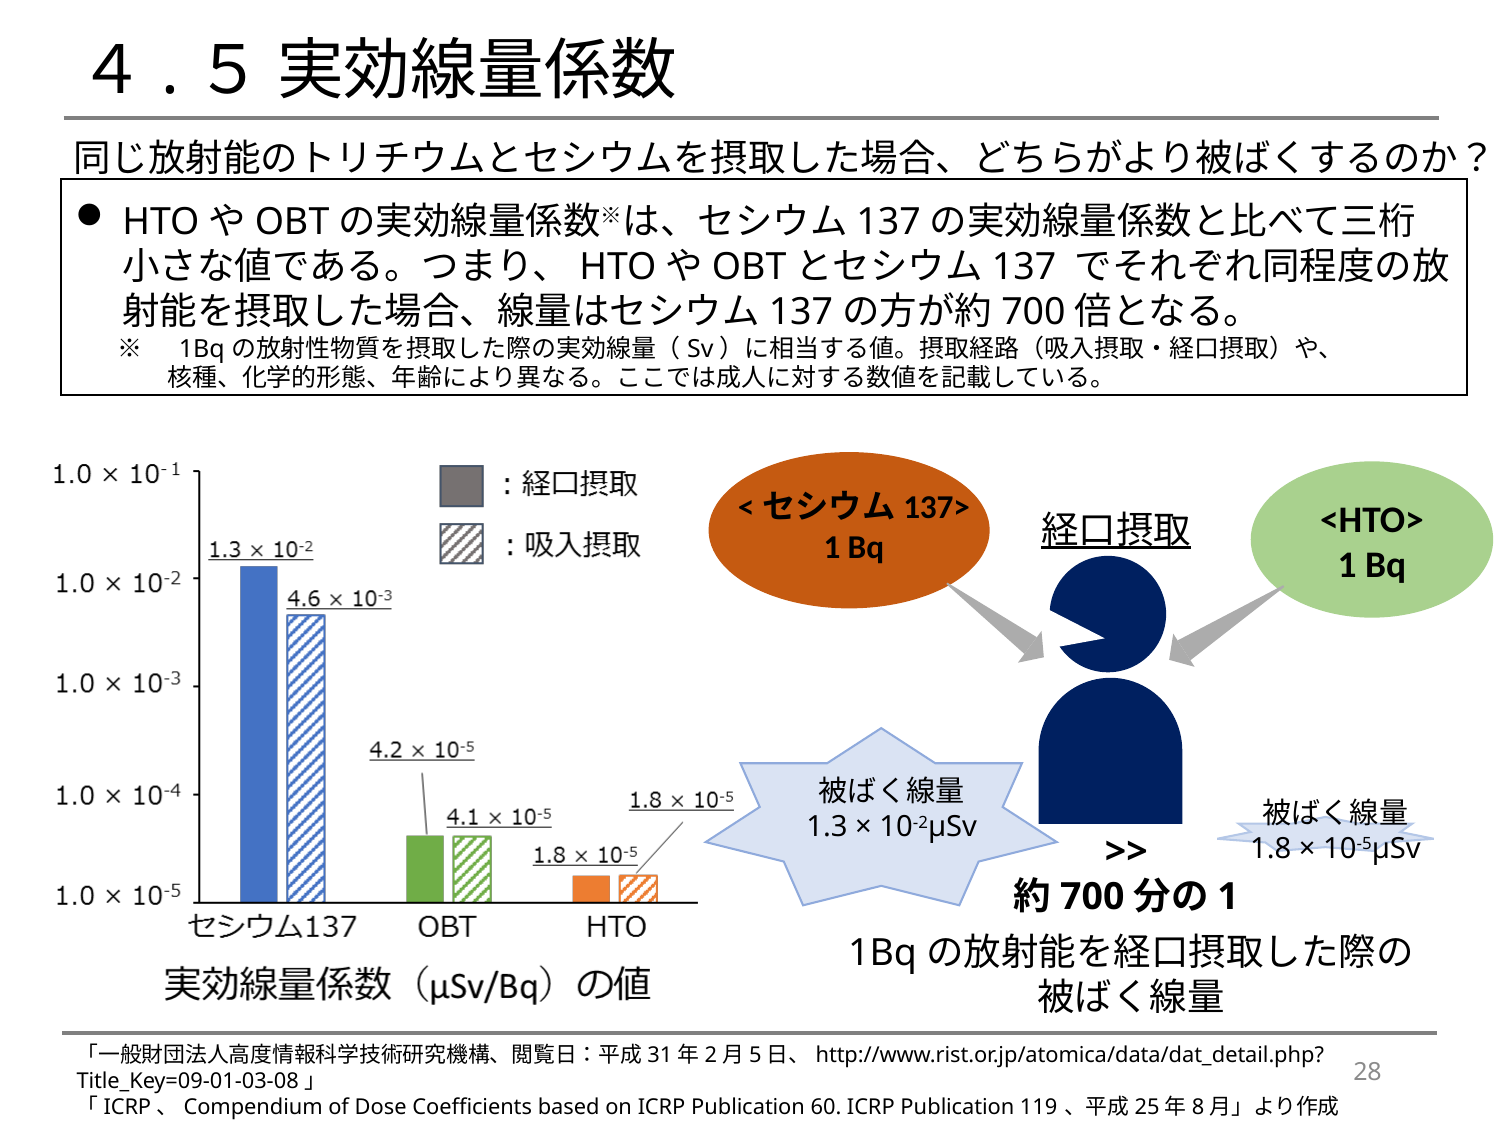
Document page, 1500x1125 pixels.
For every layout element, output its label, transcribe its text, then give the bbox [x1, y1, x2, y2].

text_box HTOやOBTの実効線量係数※は、セシウム137の実効線量係数と比べて三桁小さな値である。つまり、HTOやOBTとセシウム137 でそれぞれ同程度の放射能を摂取した場合、線量はセシウム137の方が約700倍となる。 [60, 182, 1468, 396]
picture [0, 408, 772, 1035]
text_box 1Bqの放射能を経口摂取した際の 被ばく線量 [810, 926, 1452, 1026]
text_box ※ 1Bqの放射性物質を摂取した際の実効線量（Sv）に相当する値。摂取経路（吸入摂取・経口摂取）や、 核種、化学的形態、年齢により異なる。ここでは成人に対する数値を記載している。 [102, 324, 1374, 400]
title ４.５ 実効線量係数 [63, 28, 1439, 116]
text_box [772, 452, 1498, 926]
text_box 同じ放射能のトリチウムとセシウムを摂取した場合、どちらがより被ばくするのか？ [57, 132, 1500, 182]
text_box 「一般財団法人高度情報科学技術研究機構、閲覧日：平成31年2月5日、http://www.rist.or.jp/atomica/data/dat_detail.php?Title_Key=09-01-03-08」 「ICRP、Compendium of Dose Coefficients based on ICRP Publication 60. ICRP Publication 119、平成25年8月」より作成 [61, 1032, 1434, 1125]
